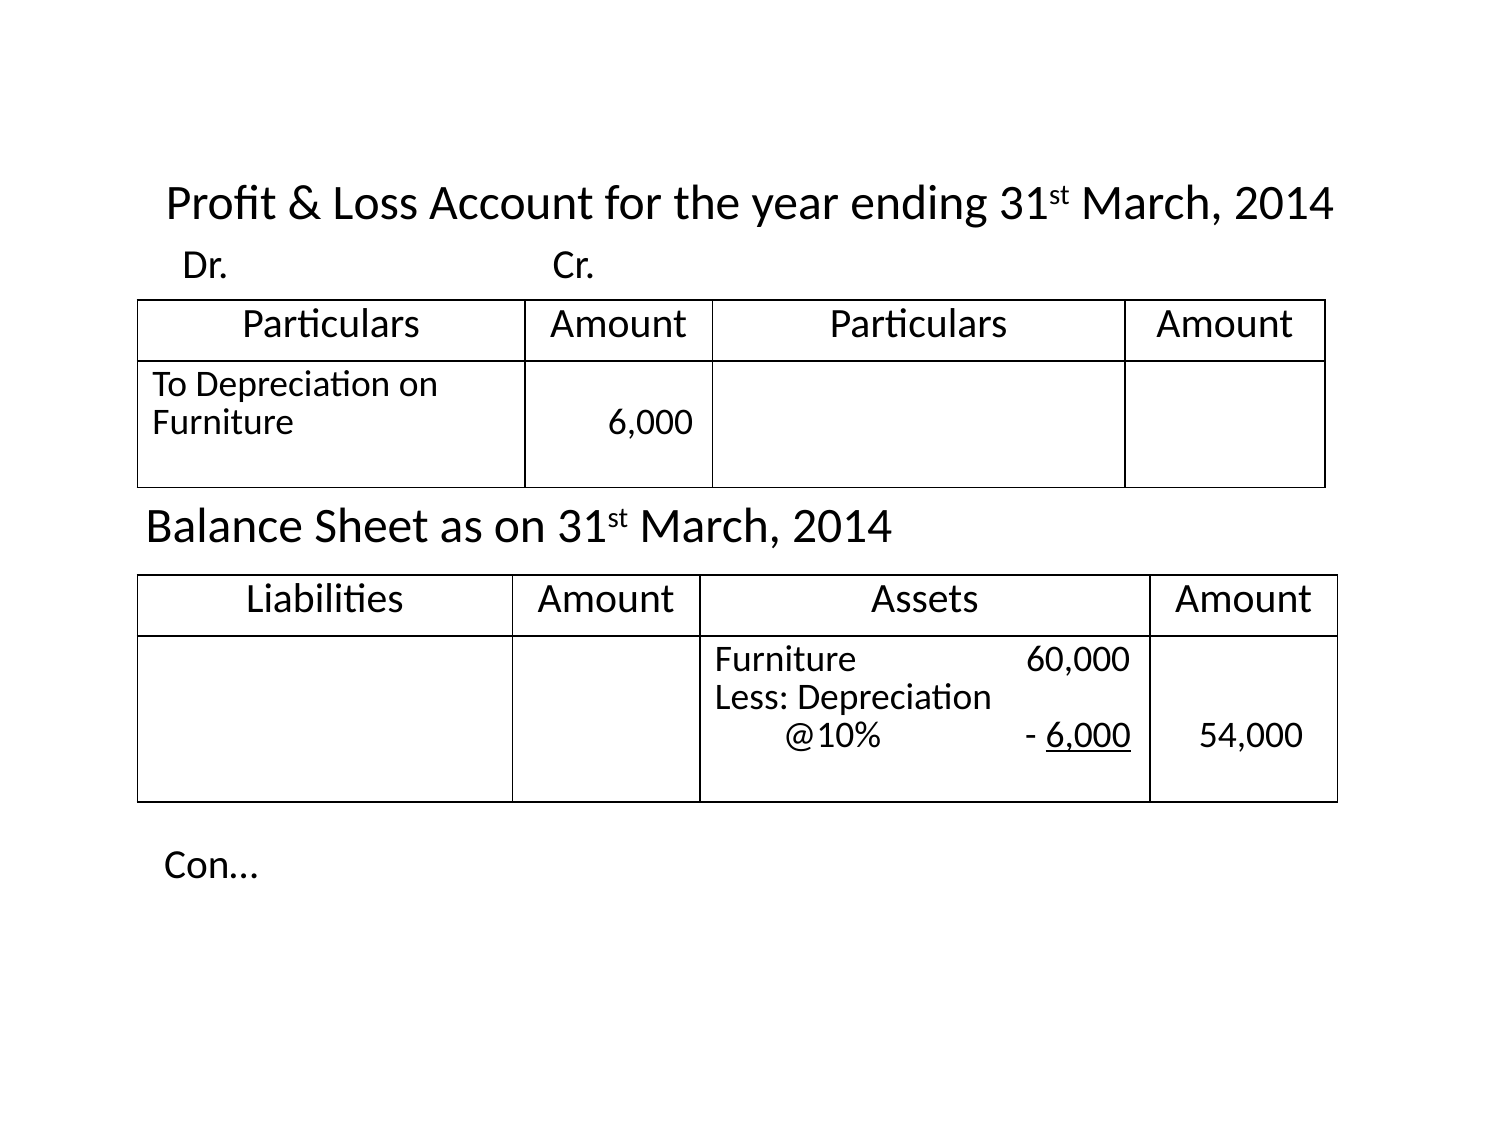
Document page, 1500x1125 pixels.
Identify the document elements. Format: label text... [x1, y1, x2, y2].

table_cell 54,000 [1151, 637, 1337, 801]
table_header Amount [1126, 301, 1324, 360]
table_cell [713, 362, 1124, 487]
table_header Amount [526, 301, 712, 360]
table_cell To Depreciation on Furniture [138, 362, 524, 487]
table_header Particulars [713, 301, 1124, 360]
table_header Assets [701, 576, 1149, 635]
table_cell 6,000 [526, 362, 712, 487]
table_cell [138, 637, 512, 801]
table_header Amount [513, 576, 699, 635]
table_header Liabilities [138, 576, 512, 635]
table_header Particulars [138, 301, 524, 360]
list Profit & Loss Account for the year ending 31st March, 2014 Dr. Cr. Balance Sheet as on 31st March, 2014 Con… [75, 162, 1425, 1000]
table_header Amount [1151, 576, 1337, 635]
table_cell Furniture 60,000 Less: Depreciation @10% - 6,000 [701, 637, 1149, 801]
table_cell [513, 637, 699, 801]
table_cell [1126, 362, 1324, 487]
